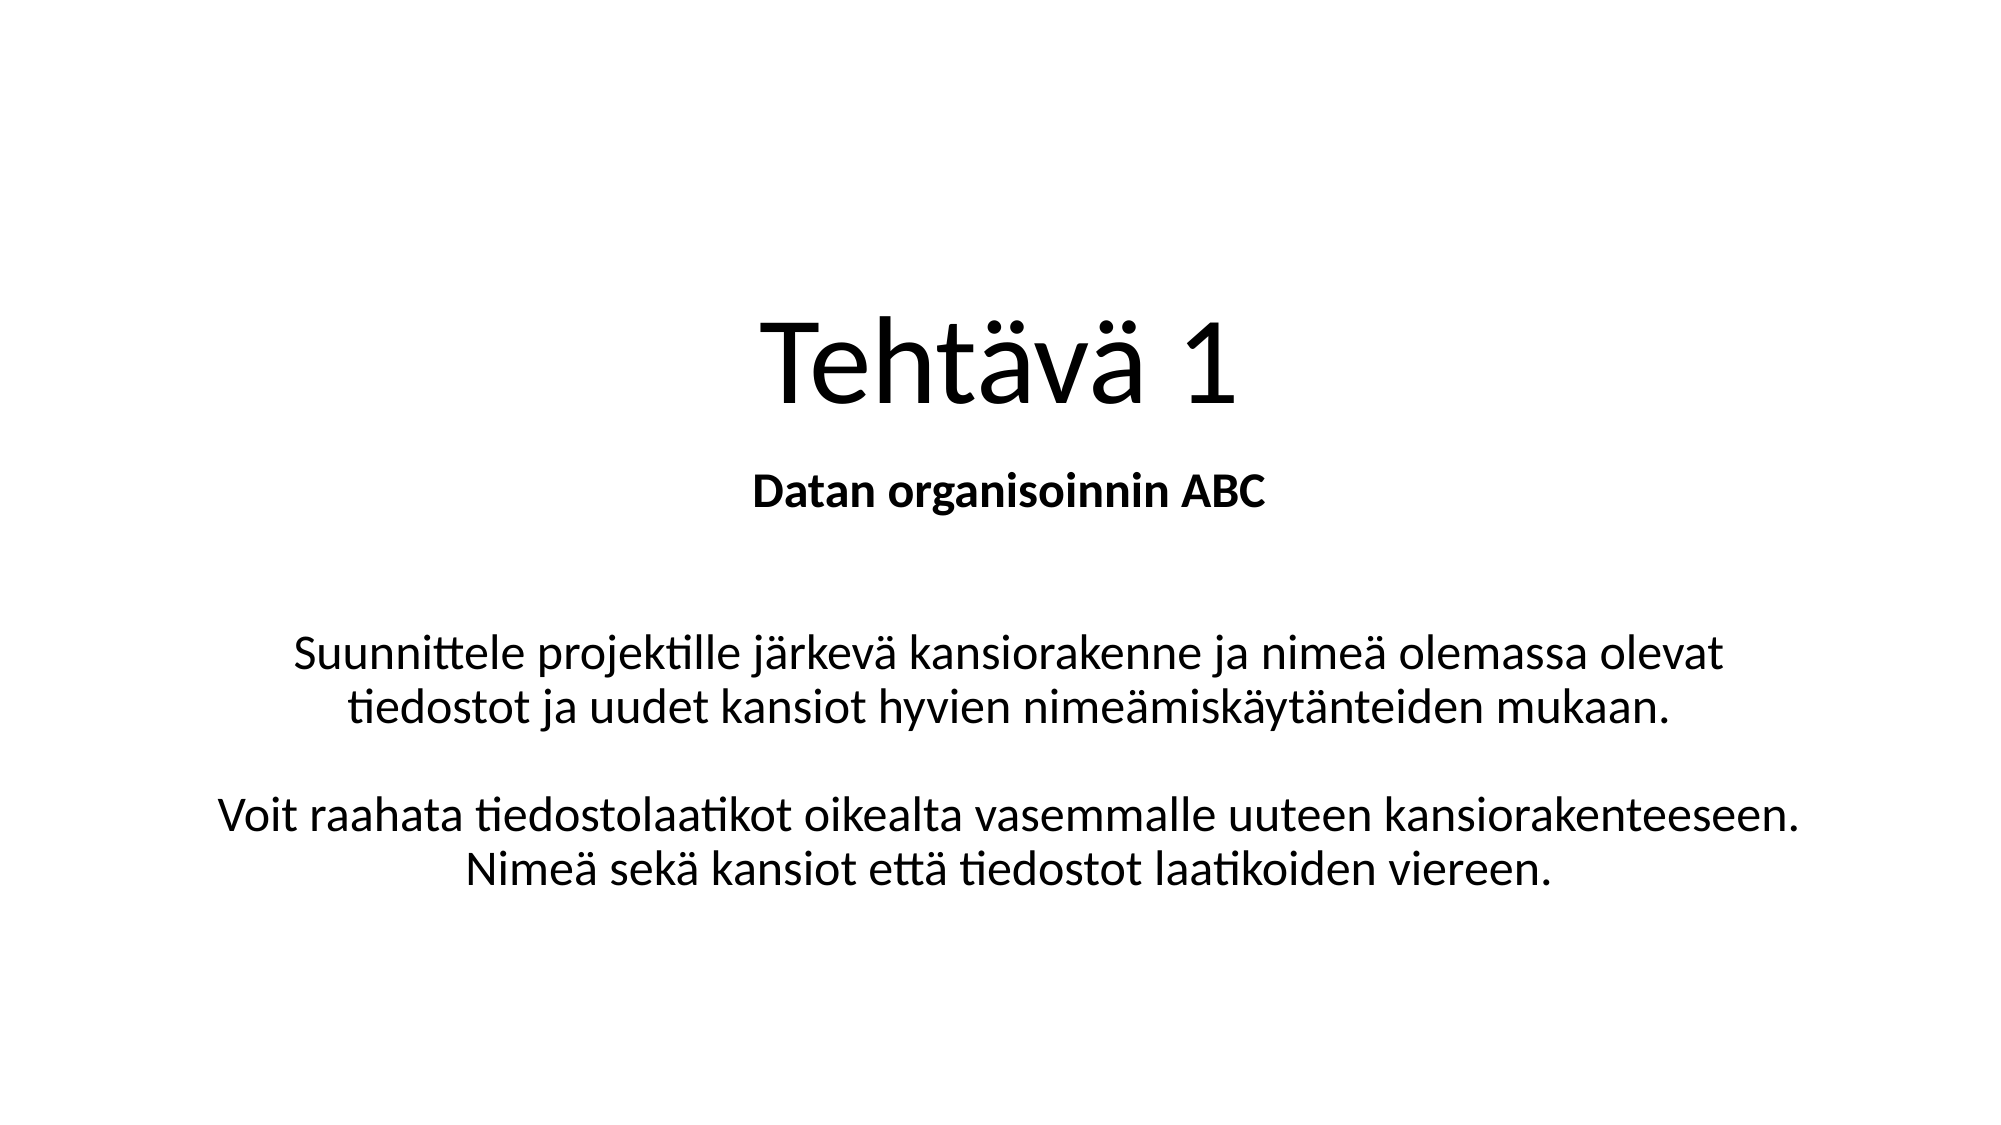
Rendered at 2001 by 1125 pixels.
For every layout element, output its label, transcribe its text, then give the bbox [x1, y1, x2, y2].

subtitle Datan organisoinnin ABC Suunnittele projektille järkevä kansiorakenne ja nimeä olemassa olevat tiedostot ja uudet kansiot hyvien nimeämiskäytänteiden mukaan. Voit raahata tiedostolaatikot oikealta vasemmalle uuteen kansiorakenteeseen. Nimeä sekä kansiot että tiedostot laatikoiden viereen. [189, 457, 1830, 729]
title Tehtävä 1 [249, 46, 1750, 438]
